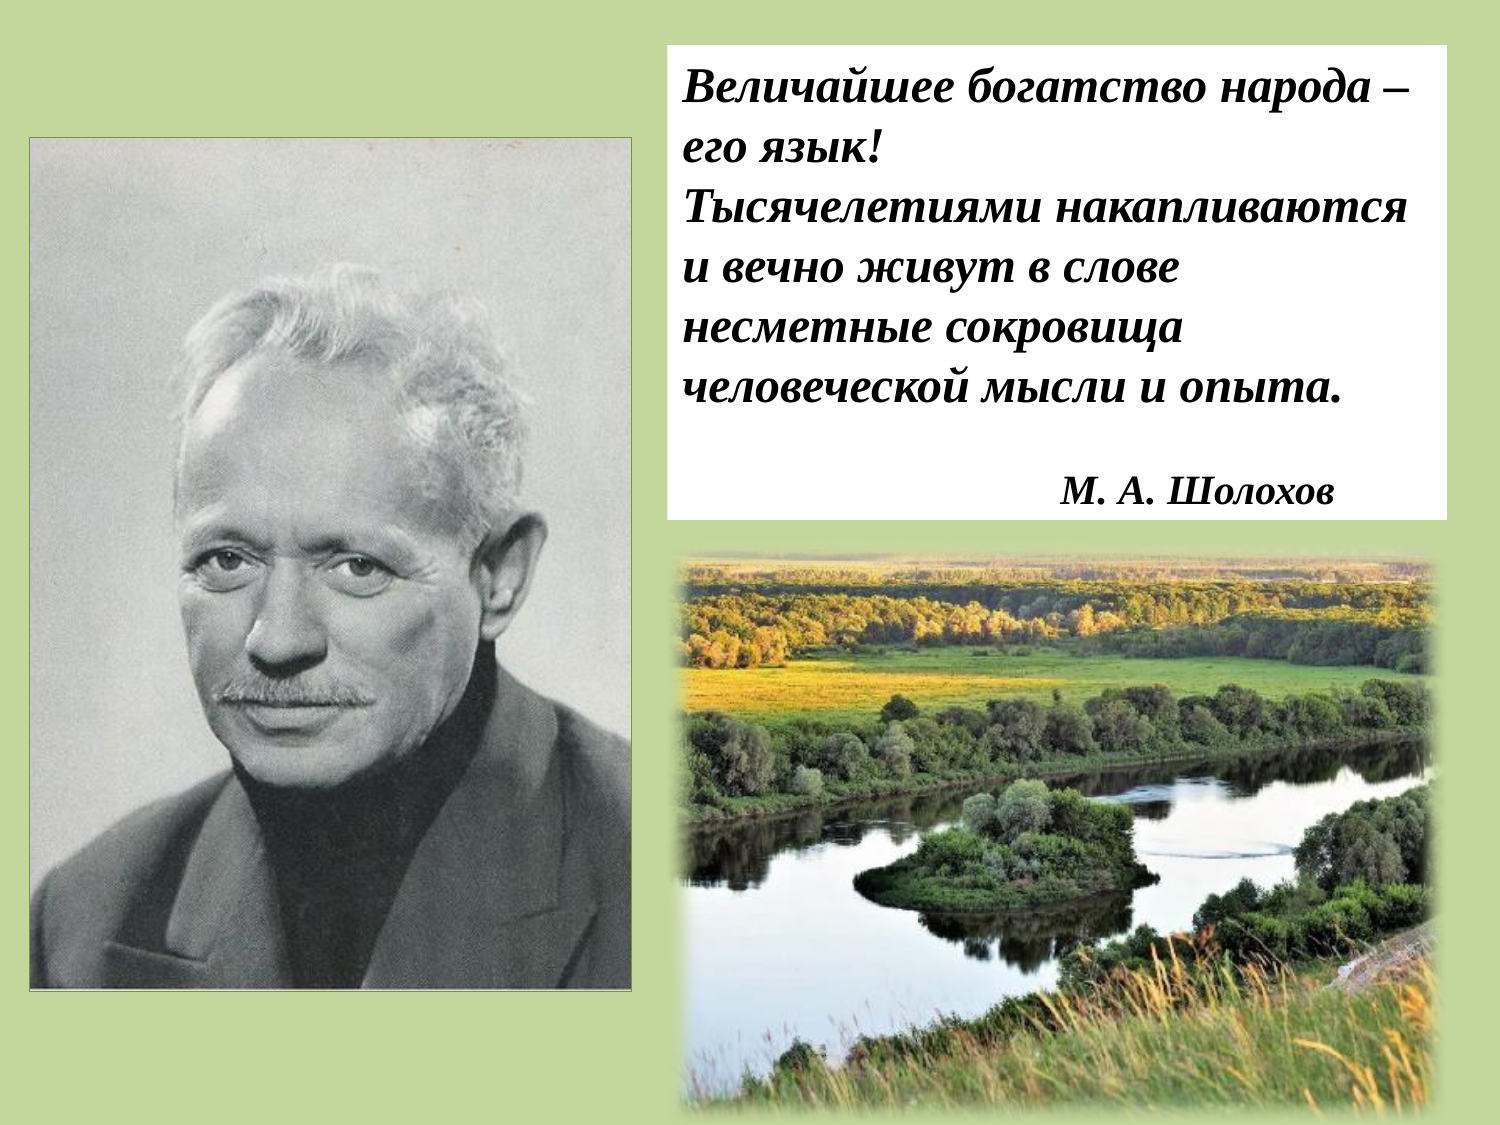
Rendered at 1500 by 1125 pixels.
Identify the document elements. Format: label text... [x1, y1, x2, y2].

picture [665, 538, 1448, 1125]
text_box Величайшее богатство народа – его язык! Тысячелетиями накапливаются и вечно живут в слове несметные сокровища человеческой мысли и опыта. М. А. Шолохов [667, 45, 1447, 520]
picture [29, 136, 633, 993]
